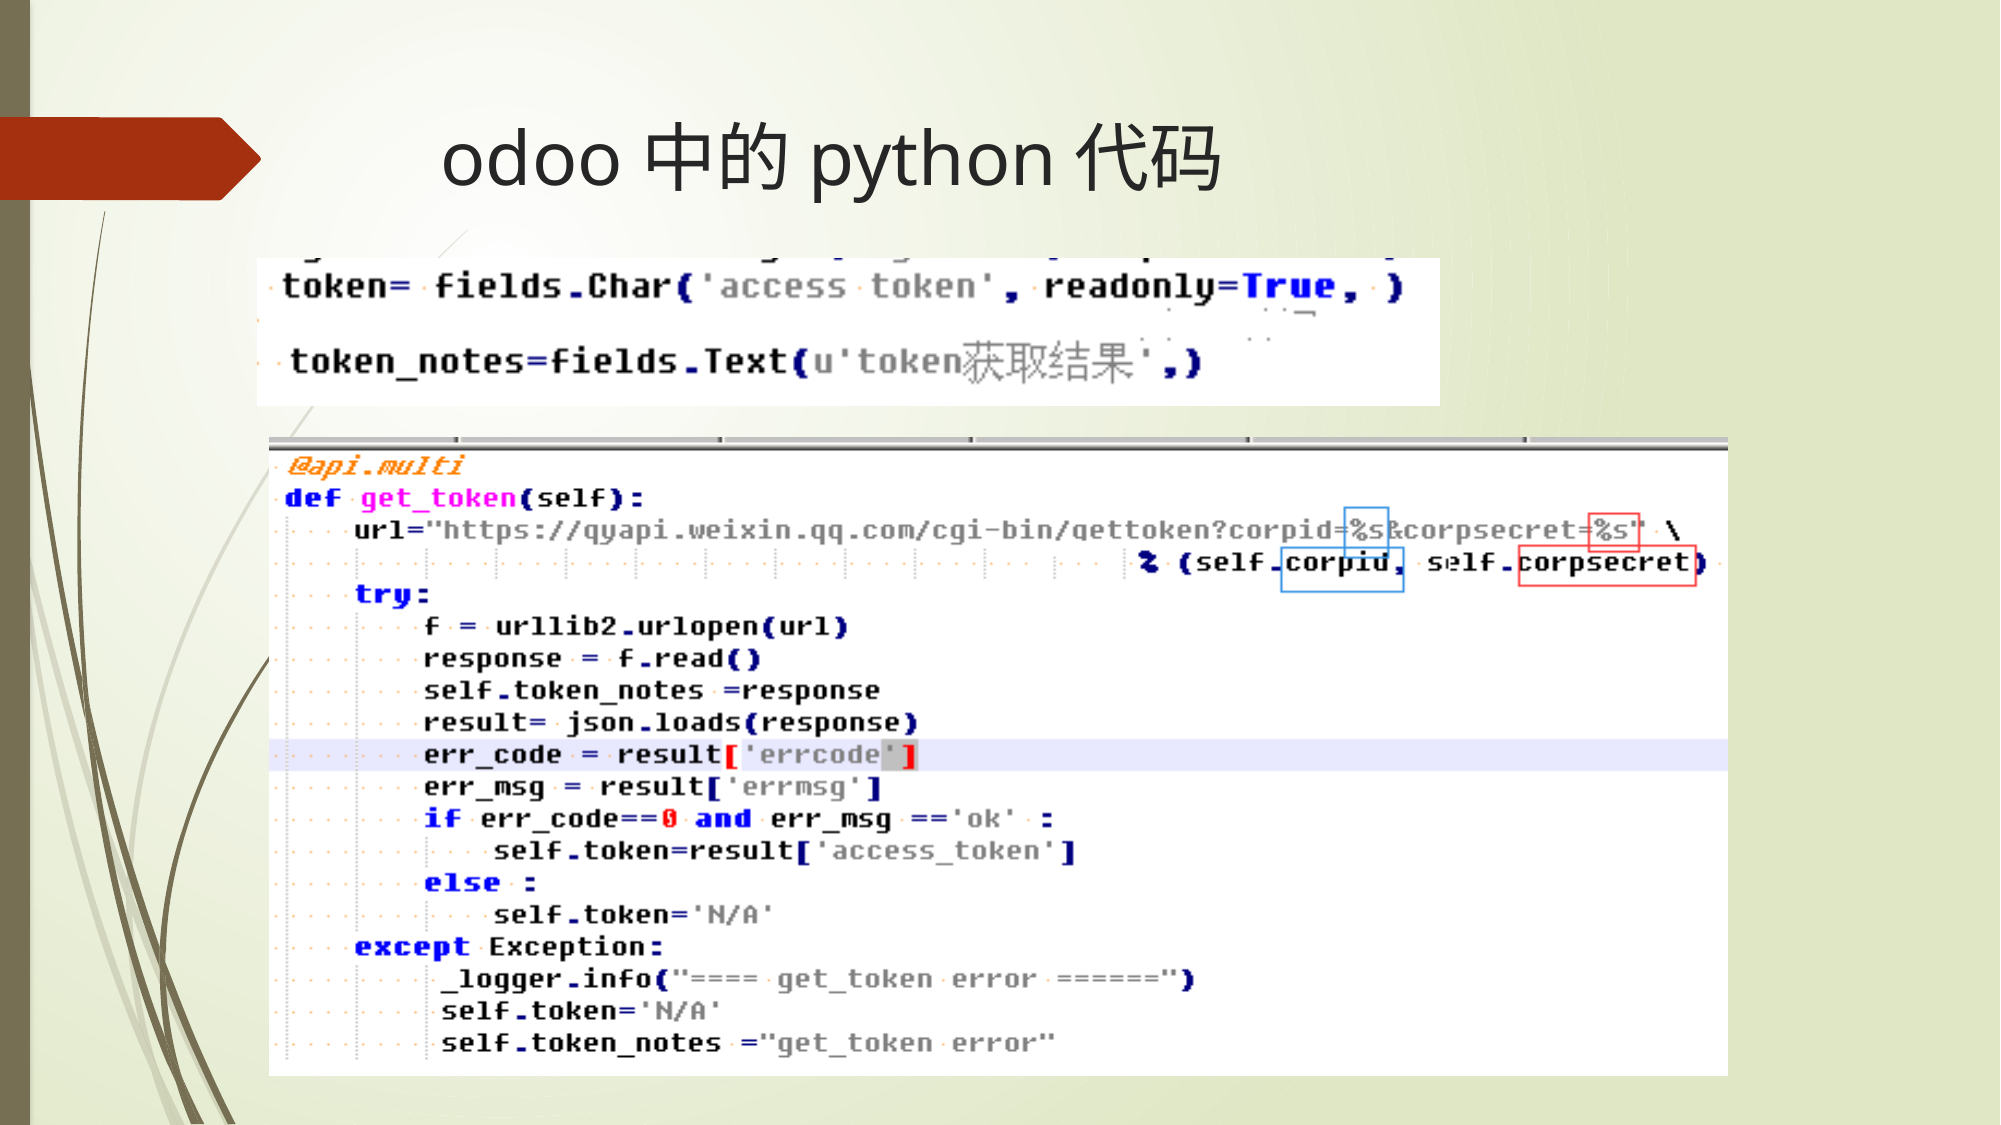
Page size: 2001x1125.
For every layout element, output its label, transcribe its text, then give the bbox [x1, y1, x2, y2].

title odoo中的python代码 [425, 102, 1888, 313]
picture [269, 437, 1728, 1077]
picture [257, 258, 1440, 407]
